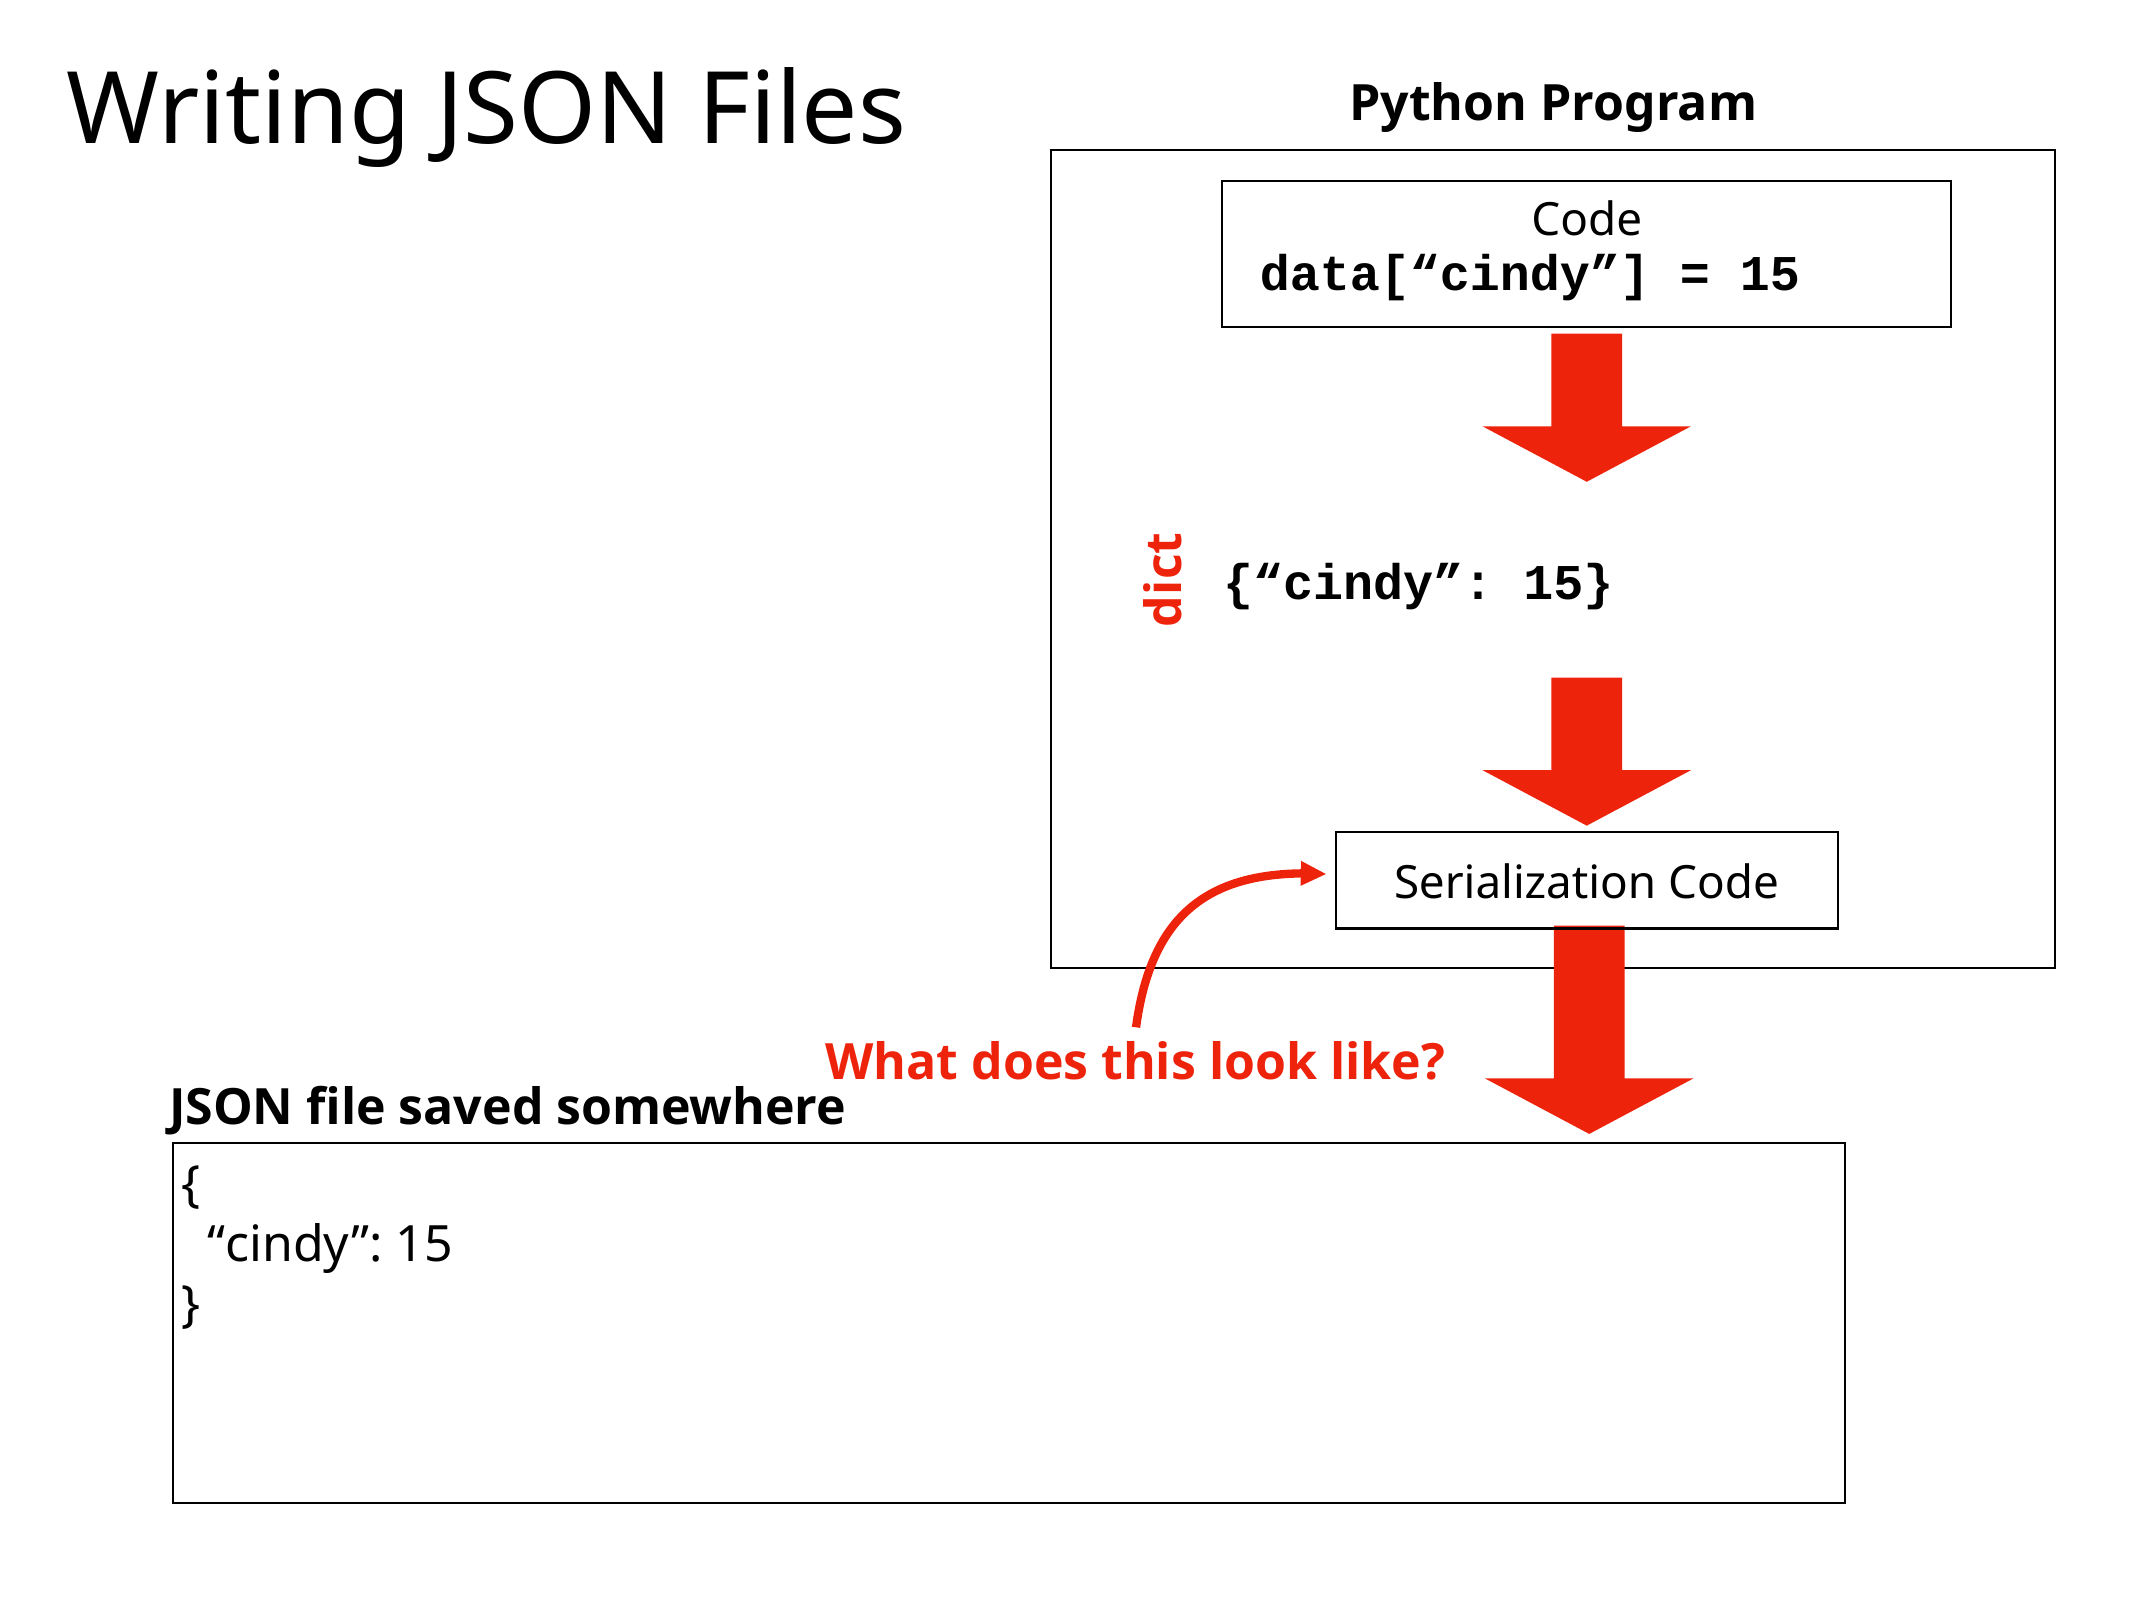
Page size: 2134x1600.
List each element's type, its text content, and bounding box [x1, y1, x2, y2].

text_box Code [1222, 181, 1951, 328]
text_box [1482, 677, 1691, 826]
text_box Serialization Code [1335, 831, 1838, 929]
text_box [1482, 333, 1691, 482]
text_box {“cindy”: 15} [1214, 541, 1622, 618]
text_box [1135, 867, 1326, 1028]
text_box What does this look like? [817, 1021, 1454, 1098]
text_box [1051, 149, 2056, 969]
title Writing JSON Files [57, 28, 1880, 178]
text_box data[“cindy”] = 15 [1191, 232, 1809, 310]
text_box dict [1122, 524, 1200, 636]
list { “cindy”: 15 } [172, 1142, 1846, 1504]
text_box [1485, 929, 1694, 1134]
text_box JSON file saved somewhere [160, 1065, 855, 1143]
